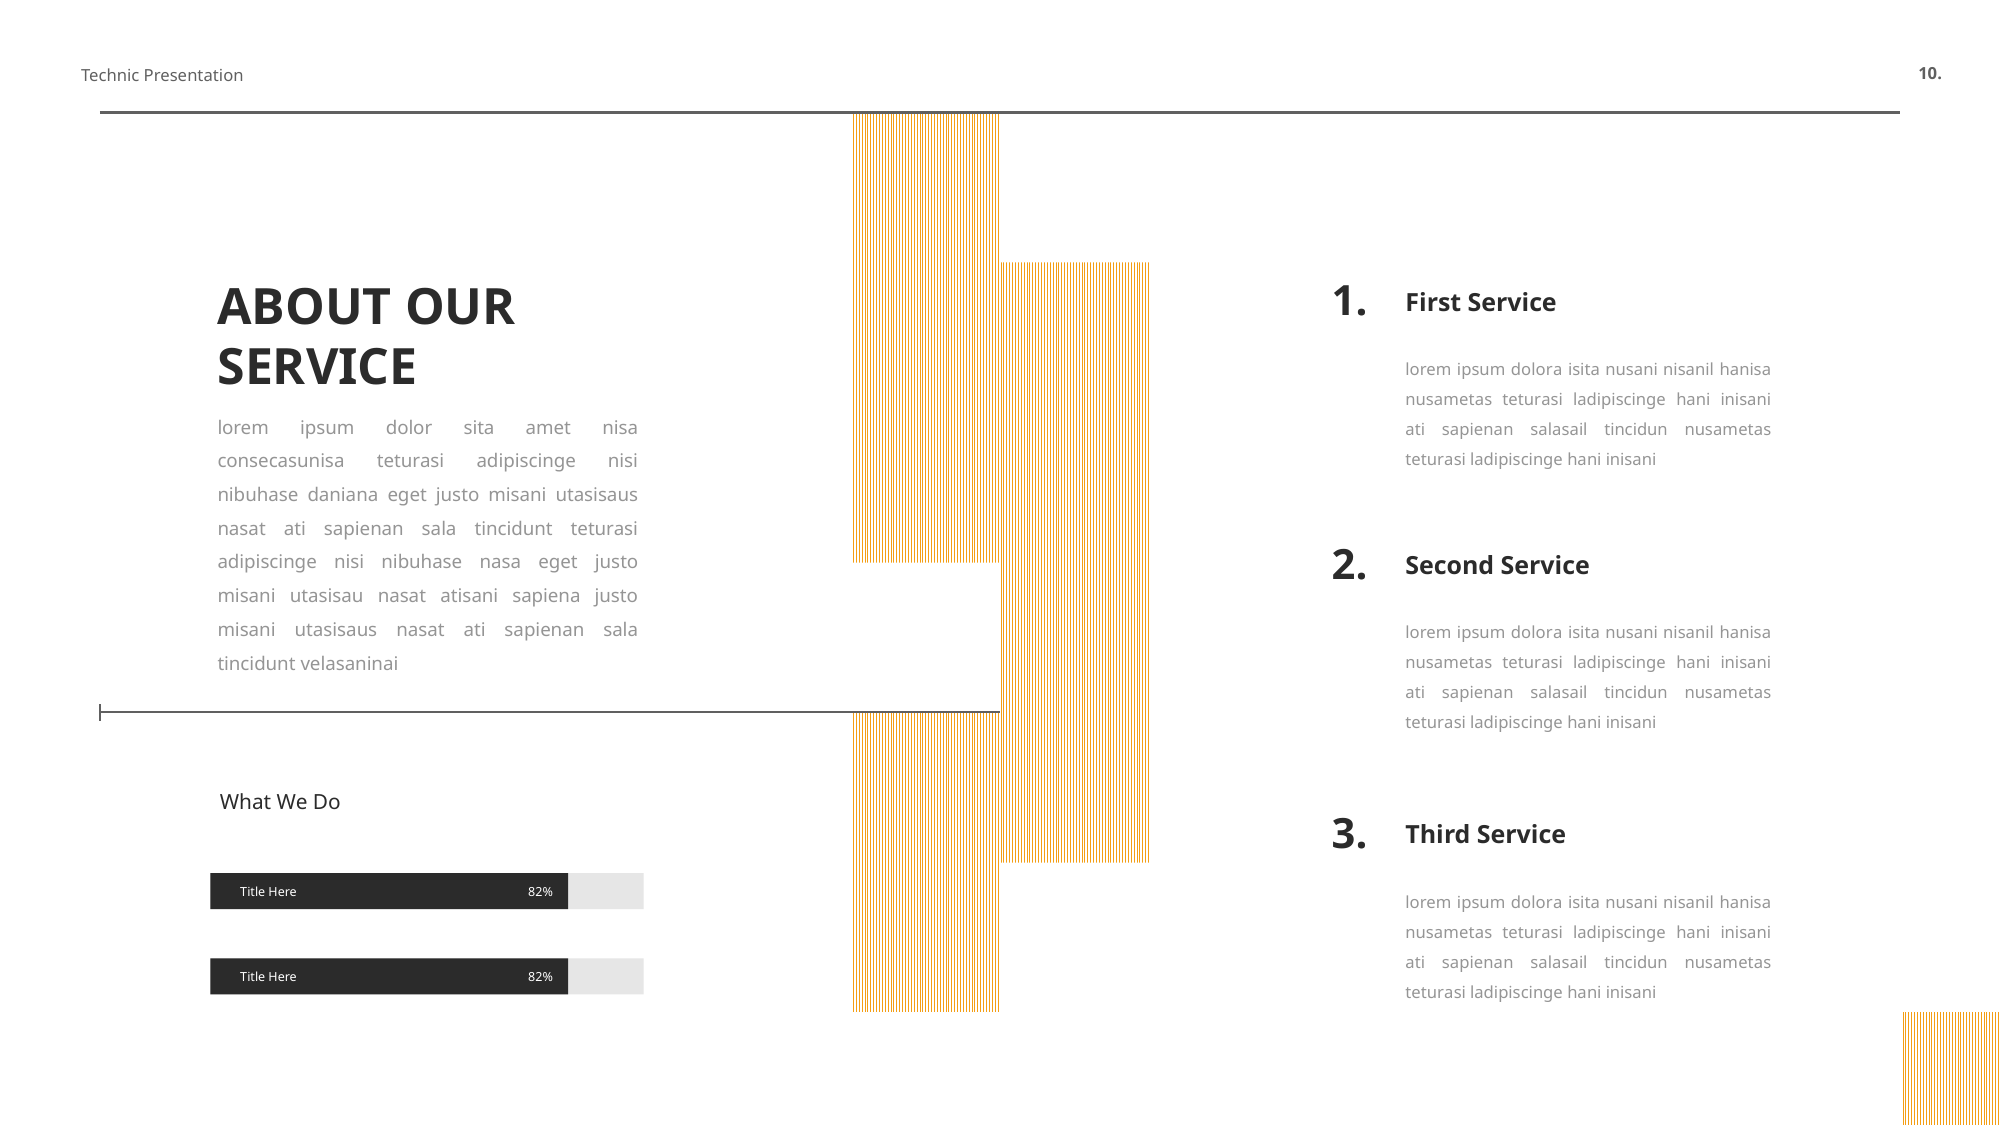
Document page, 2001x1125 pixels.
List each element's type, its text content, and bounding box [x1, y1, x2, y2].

text_box ABOUT OUR SERVICE [202, 267, 696, 402]
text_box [210, 958, 644, 995]
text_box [99, 703, 1000, 721]
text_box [83, 55, 1918, 93]
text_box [850, 113, 1150, 1013]
text_box lorem ipsum dolor sita amet nisa consecasunisa teturasi adipiscinge nisi nibuhase daniana eget justo misani utasisaus nasat ati sapienan sala tincidunt teturasi adipiscinge nisi nibuhase nasa eget justo misani utasisau nasat atisani sapiena justo misani utasisaus nasat ati sapienan sala tincidunt velasaninai [202, 396, 653, 682]
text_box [1287, 530, 1787, 738]
text_box What We Do [205, 781, 397, 821]
text_box [1899, 1011, 2000, 1125]
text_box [1287, 266, 1787, 475]
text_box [1287, 799, 1787, 1008]
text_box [210, 873, 644, 910]
